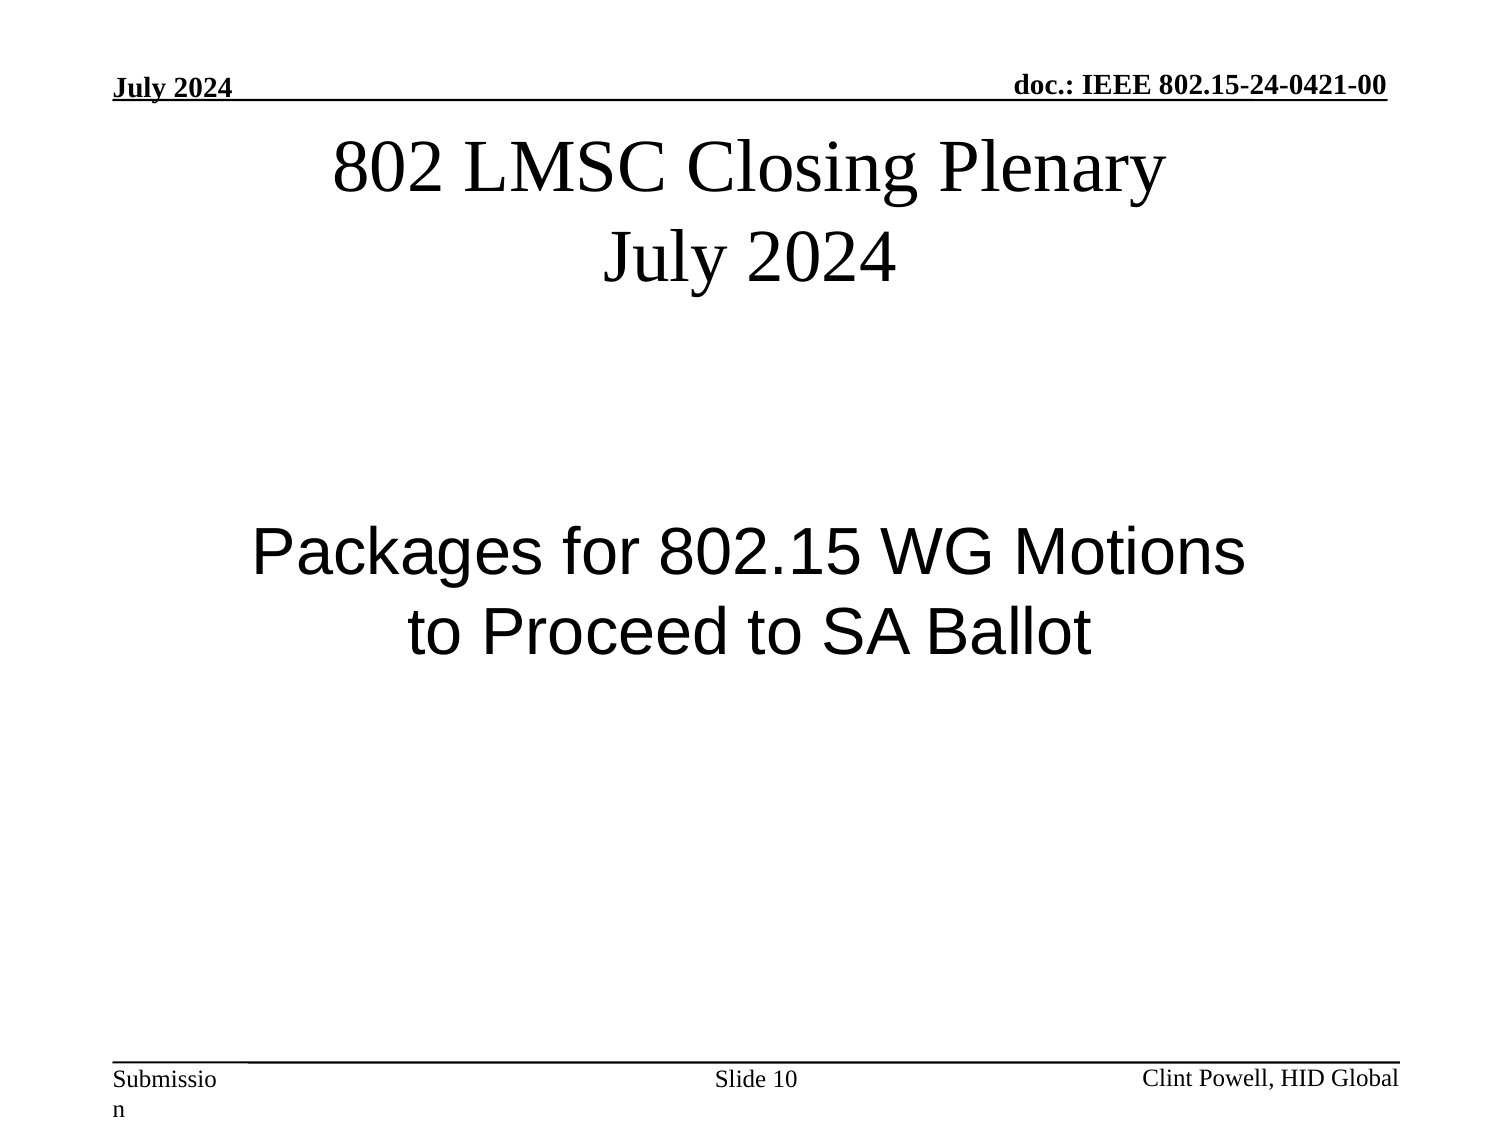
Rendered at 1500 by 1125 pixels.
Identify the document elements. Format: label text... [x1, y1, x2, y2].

slide_number Slide 10 [712, 1062, 800, 1093]
subtitle Packages for 802.15 WG Motions to Proceed to SA Ballot [225, 500, 1275, 788]
title 802 LMSC Closing Plenary July 2024 [112, 112, 1388, 300]
